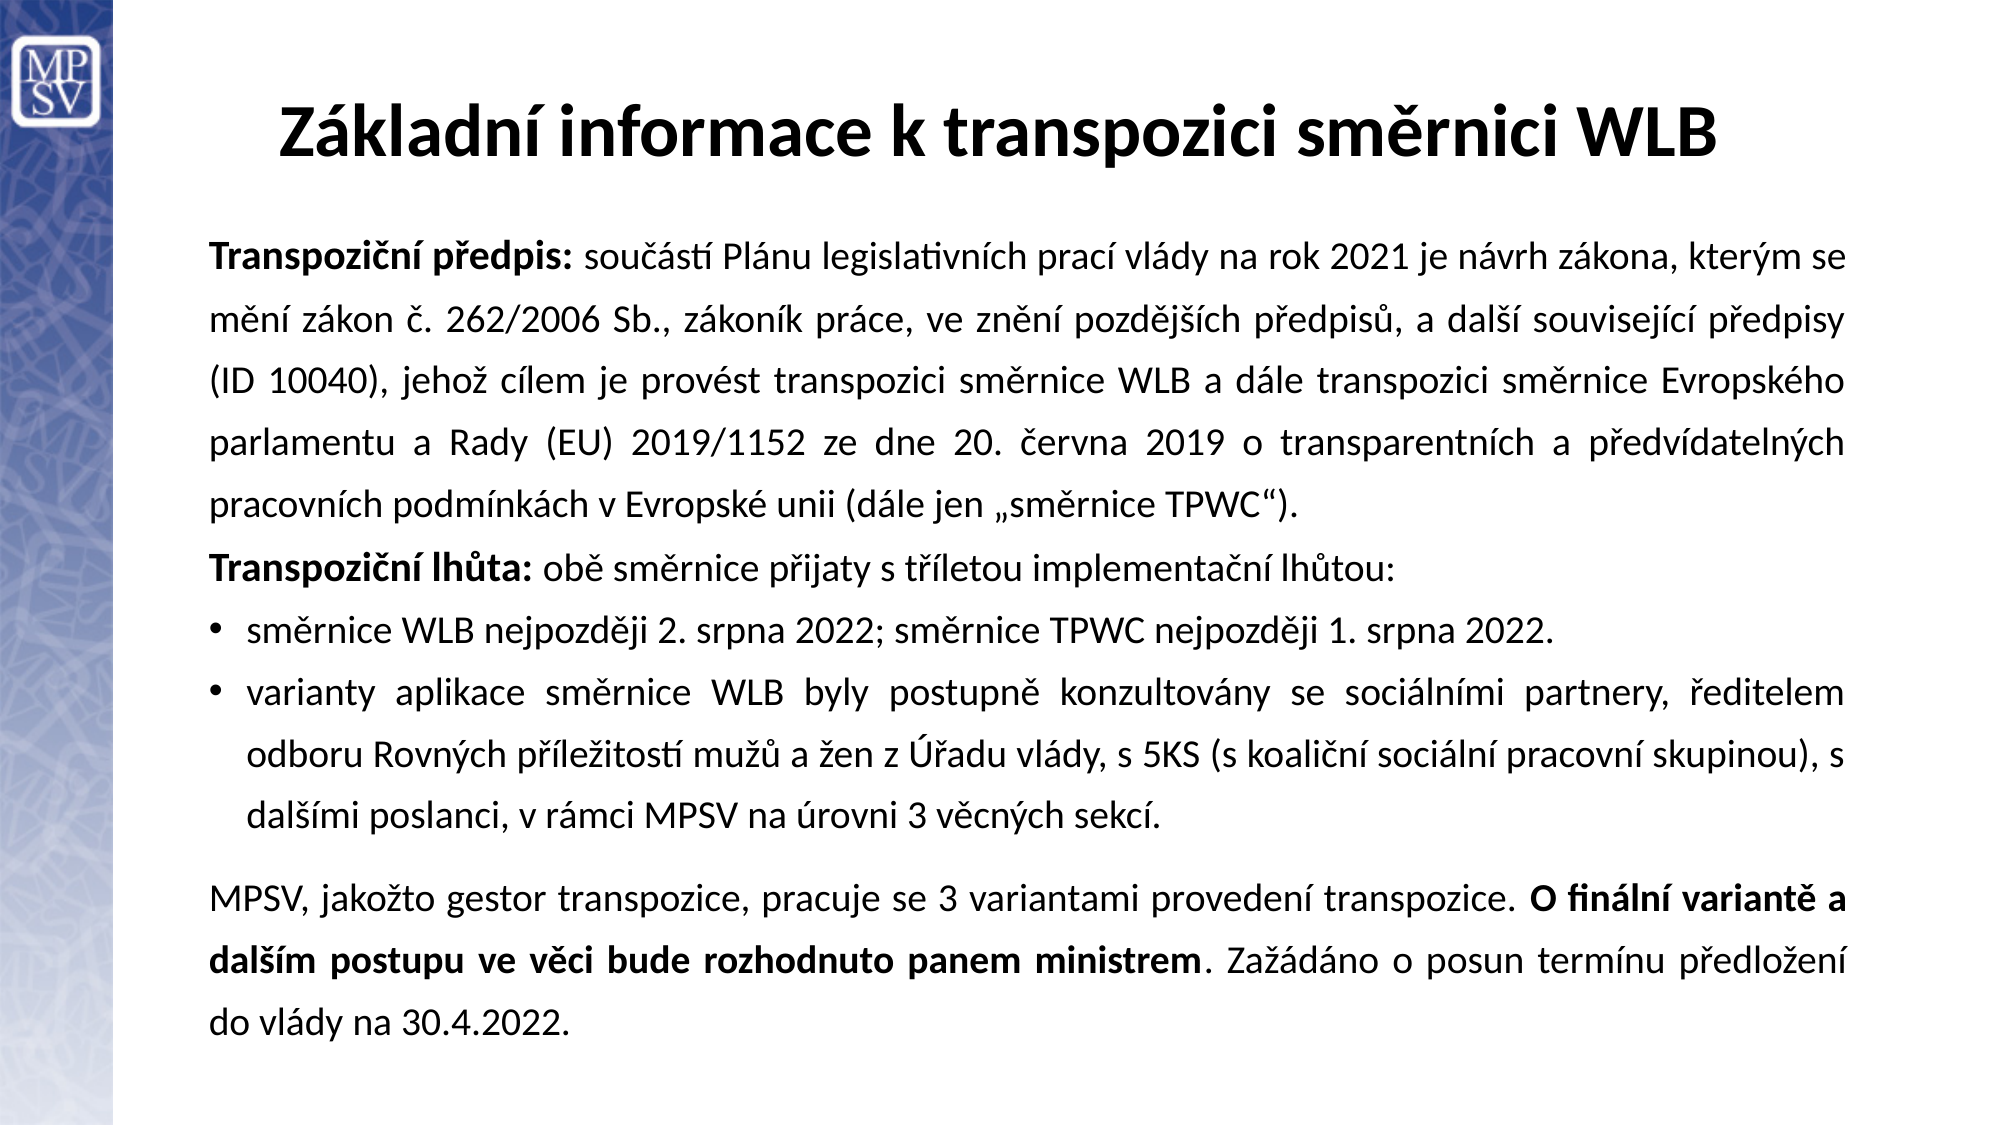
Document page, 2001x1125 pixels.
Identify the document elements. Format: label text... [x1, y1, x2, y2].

list Transpoziční předpis: součástí Plánu legislativních prací vlády na rok 2021 je návrh zákona, kterým se mění zákon č. 262/2006 Sb., zákoník práce, ve znění pozdějších předpisů, a další související předpisy (ID 10040), jehož cílem je provést transpozici směrnice WLB a dále transpozici směrnice Evropského parlamentu a Rady (EU) 2019/1152 ze dne 20. června 2019 o transparentních a předvídatelných pracovních podmínkách v Evropské unii (dále jen „směrnice TPWC“). Transpoziční lhůta: obě směrnice přijaty s tříletou implementační lhůtou: směrnice WLB nejpozději 2. srpna 2022; směrnice TPWC nejpozději 1. srpna 2022. varianty aplikace směrnice WLB byly postupně konzultovány se sociálními partnery, ředitelem odboru Rovných příležitostí mužů a žen z Úřadu vlády, s 5KS (s koaliční sociální pracovní skupinou), s dalšími poslanci, v rámci MPSV na úrovni 3 věcných sekcí. MPSV, jakožto gestor transpozice, pracuje se 3 variantami provedení transpozice. O finální variantě a dalším postupu ve věci bude rozhodnuto panem ministrem. Zažádáno o posun termínu předložení do vlády na 30.4.2022. [193, 205, 1863, 1037]
picture [0, 0, 113, 1125]
title Základní informace k transpozici směrnici WLB [137, 59, 1863, 206]
